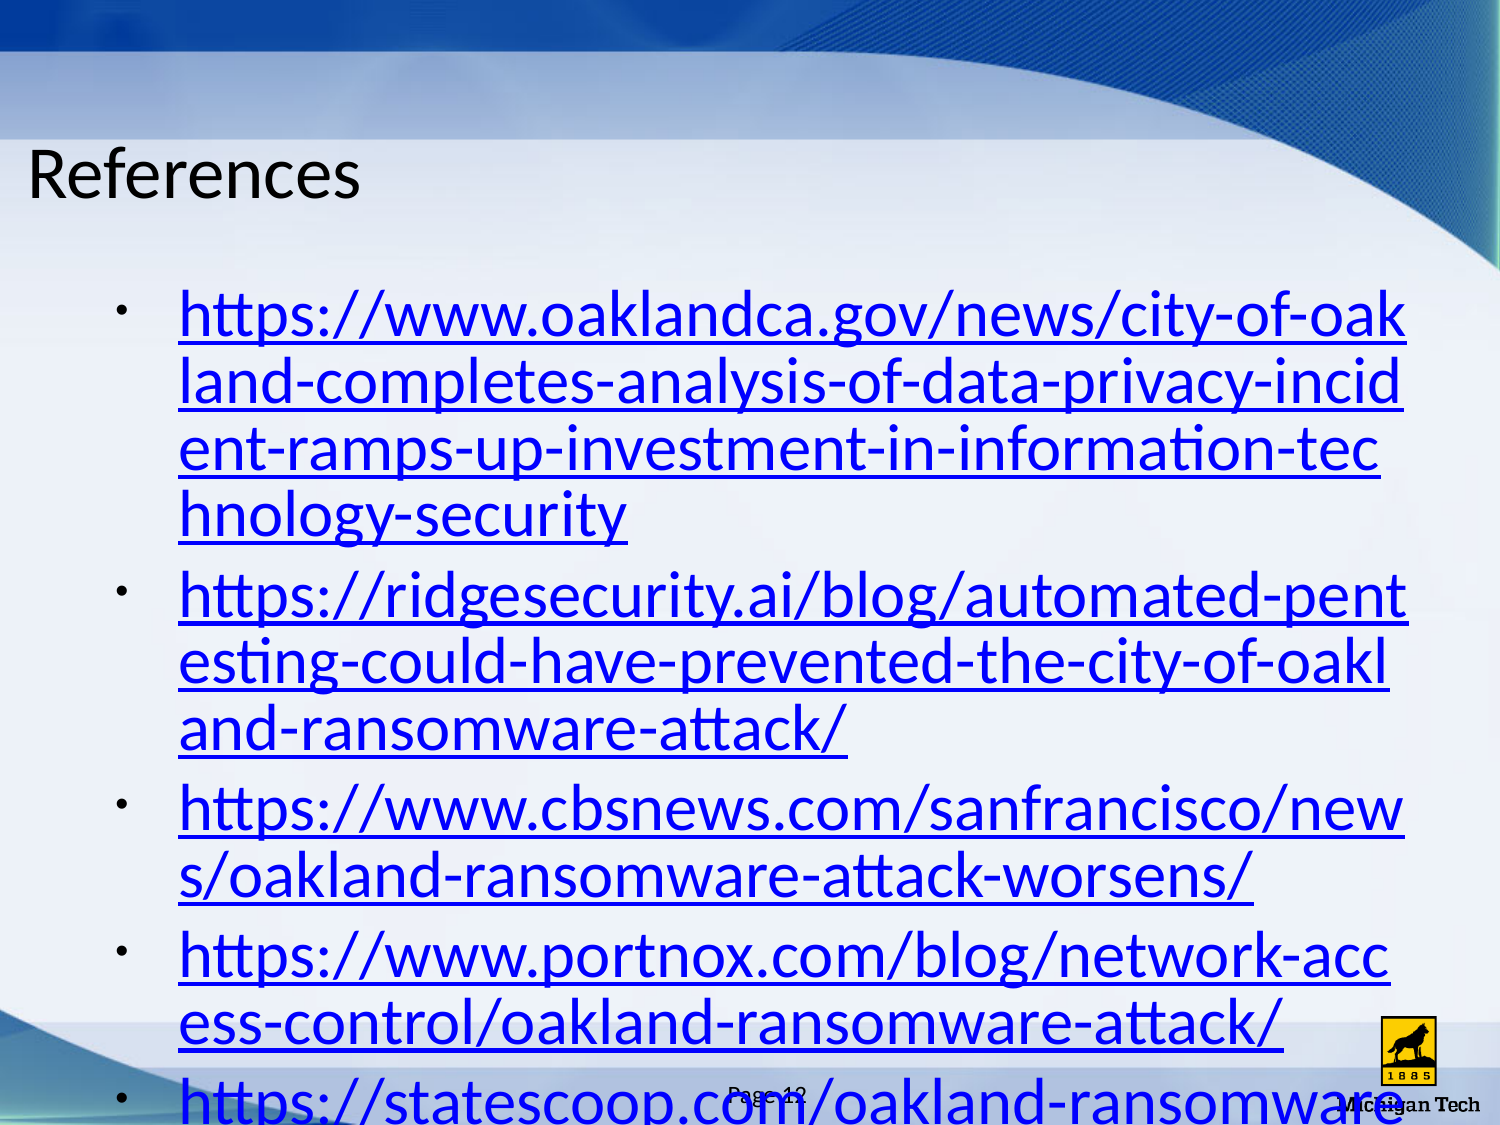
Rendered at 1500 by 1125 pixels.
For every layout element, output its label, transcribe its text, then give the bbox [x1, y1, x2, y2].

list https://www.oaklandca.gov/news/city-of-oakland-completes-analysis-of-data-privacy-incident-ramps-up-investment-in-information-technology-security https://ridgesecurity.ai/blog/automated-pentesting-could-have-prevented-the-city-of-oakland-ransomware-attack/ https://www.cbsnews.com/sanfrancisco/news/oakland-ransomware-attack-worsens/ https://www.portnox.com/blog/network-access-control/oakland-ransomware-attack/ https://statescoop.com/oakland-ransomware-second-data-dump/ [75, 262, 1425, 1063]
picture [0, 0, 1500, 1125]
title References [12, 75, 1263, 263]
